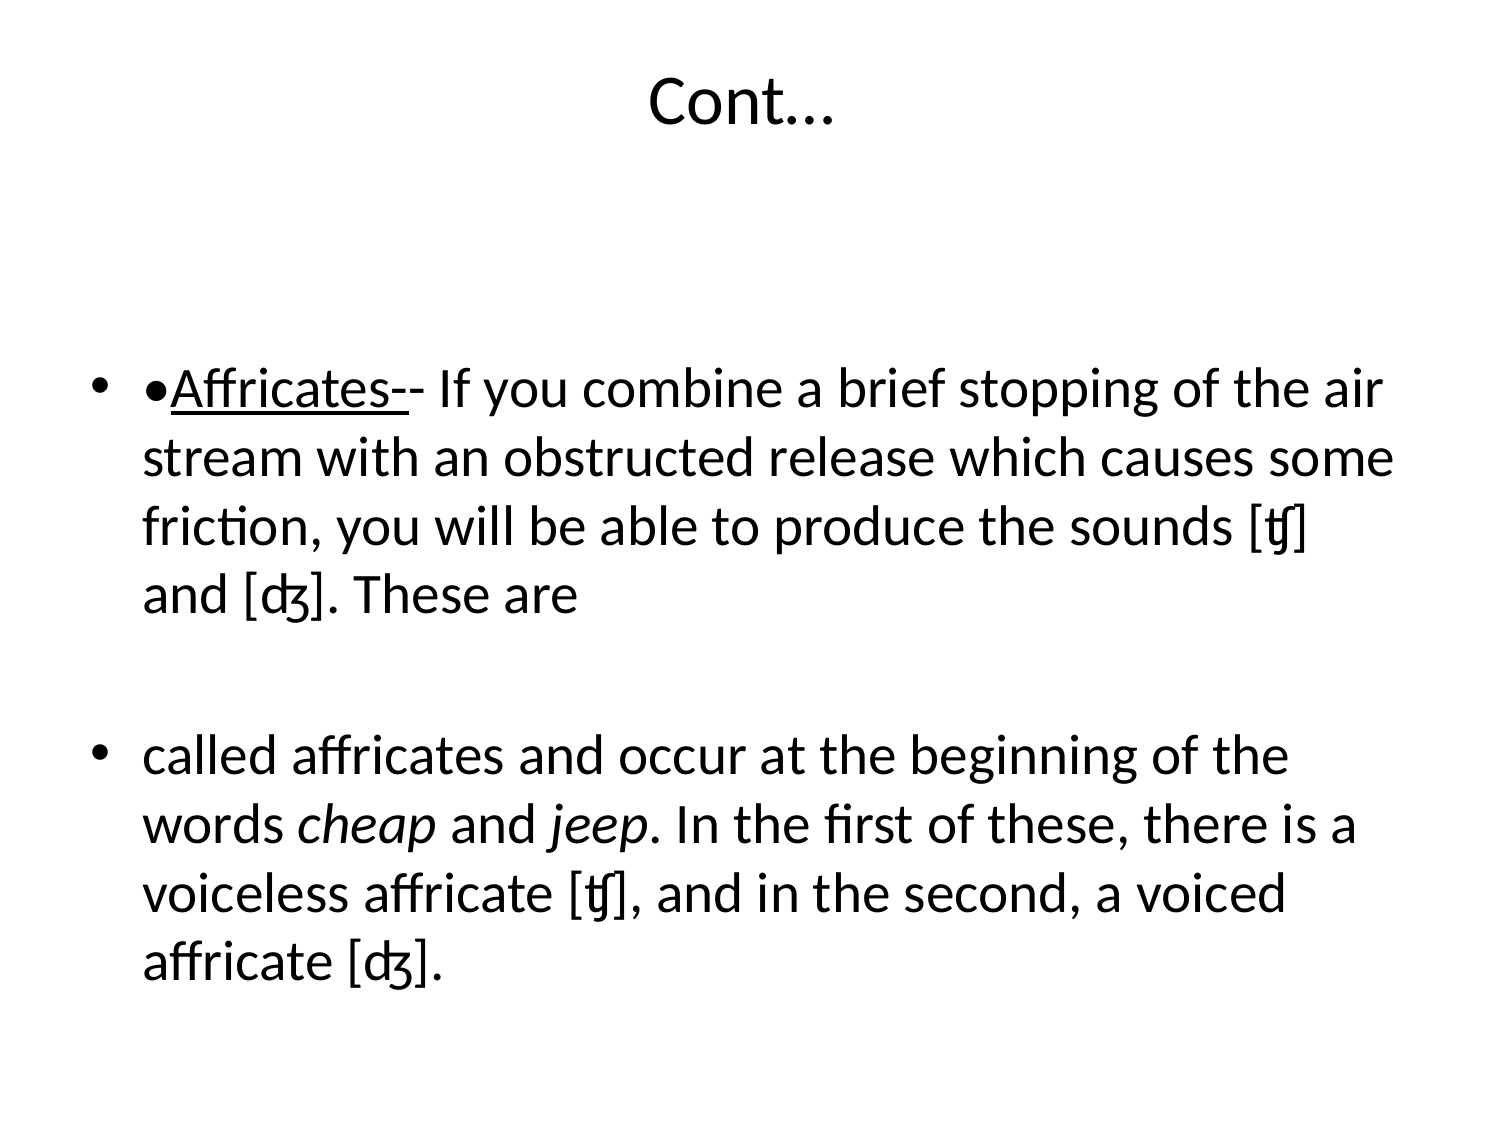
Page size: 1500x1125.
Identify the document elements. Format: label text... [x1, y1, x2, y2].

list •Affricates-- If you combine a brief stopping of the air stream with an obstructed release which causes some friction, you will be able to produce the sounds [ʧ] and [ʤ]. These are called affricates and occur at the beginning of the words cheap and jeep. In the first of these, there is a voiceless affricate [ʧ], and in the second, a voiced affricate [ʤ]. [75, 262, 1425, 1005]
title Cont… [75, 45, 1425, 233]
